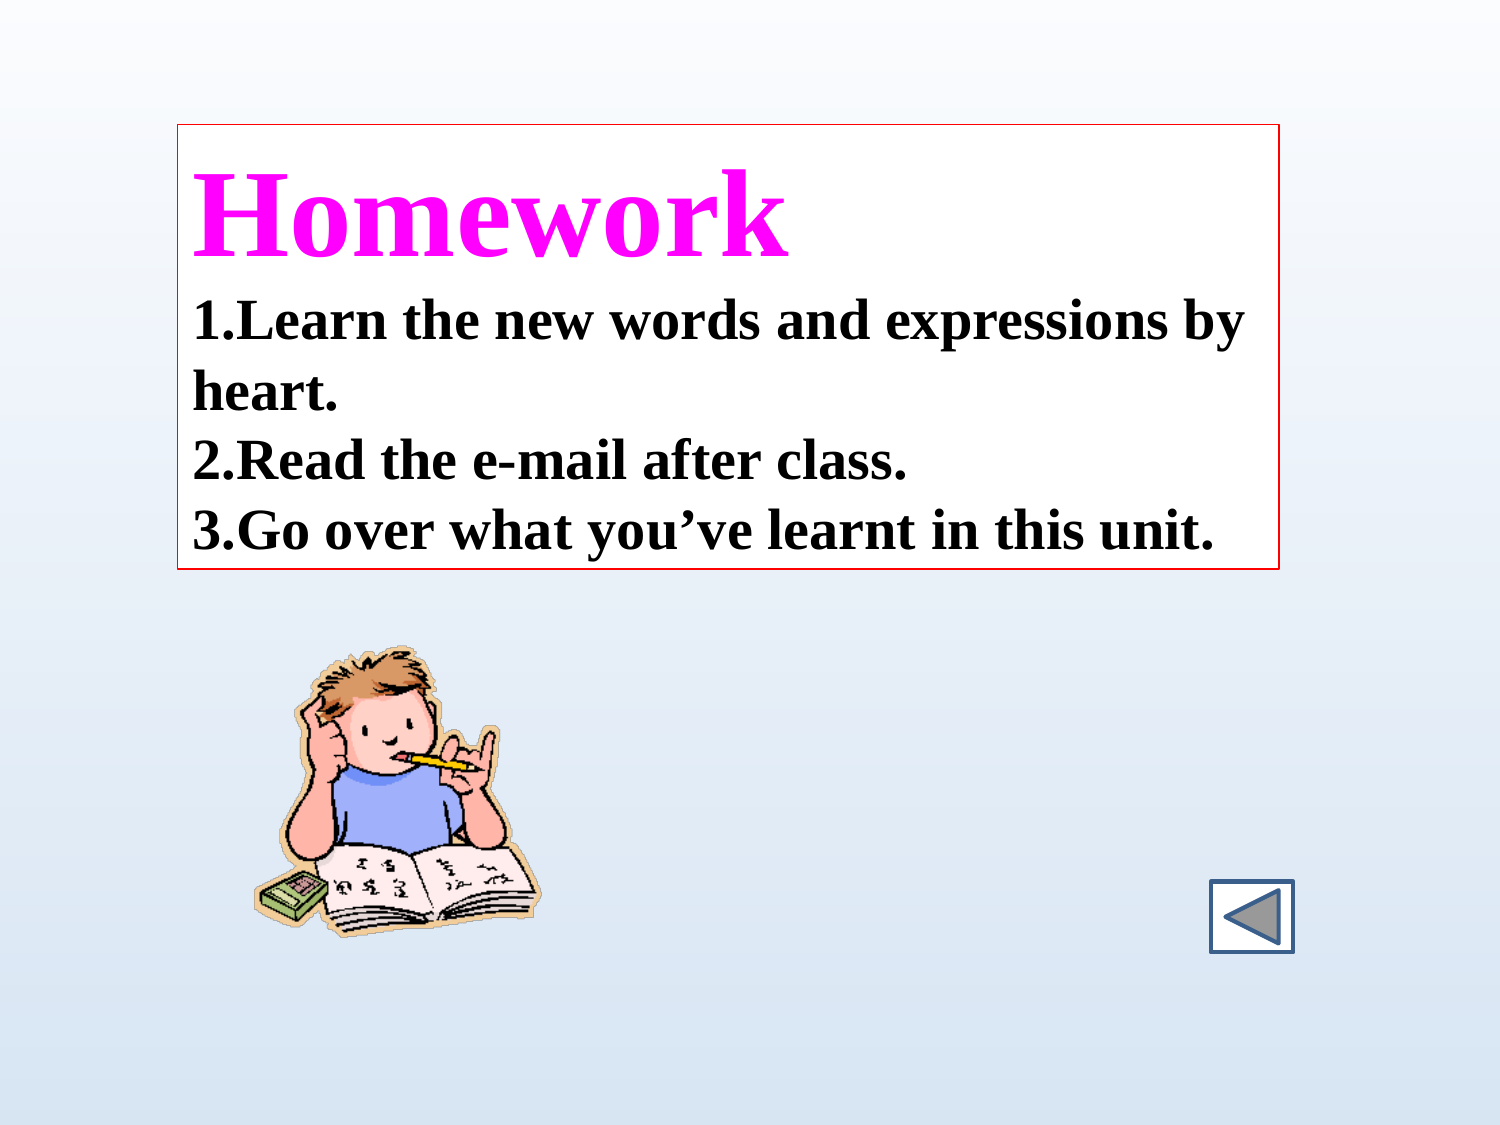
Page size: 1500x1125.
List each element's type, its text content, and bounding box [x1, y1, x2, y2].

text_box [1209, 879, 1295, 954]
text_box Homework 1.Learn the new words and expressions by heart. 2.Read the e-mail after class. 3.Go over what you’ve learnt in this unit. [177, 124, 1280, 569]
picture [253, 641, 546, 942]
